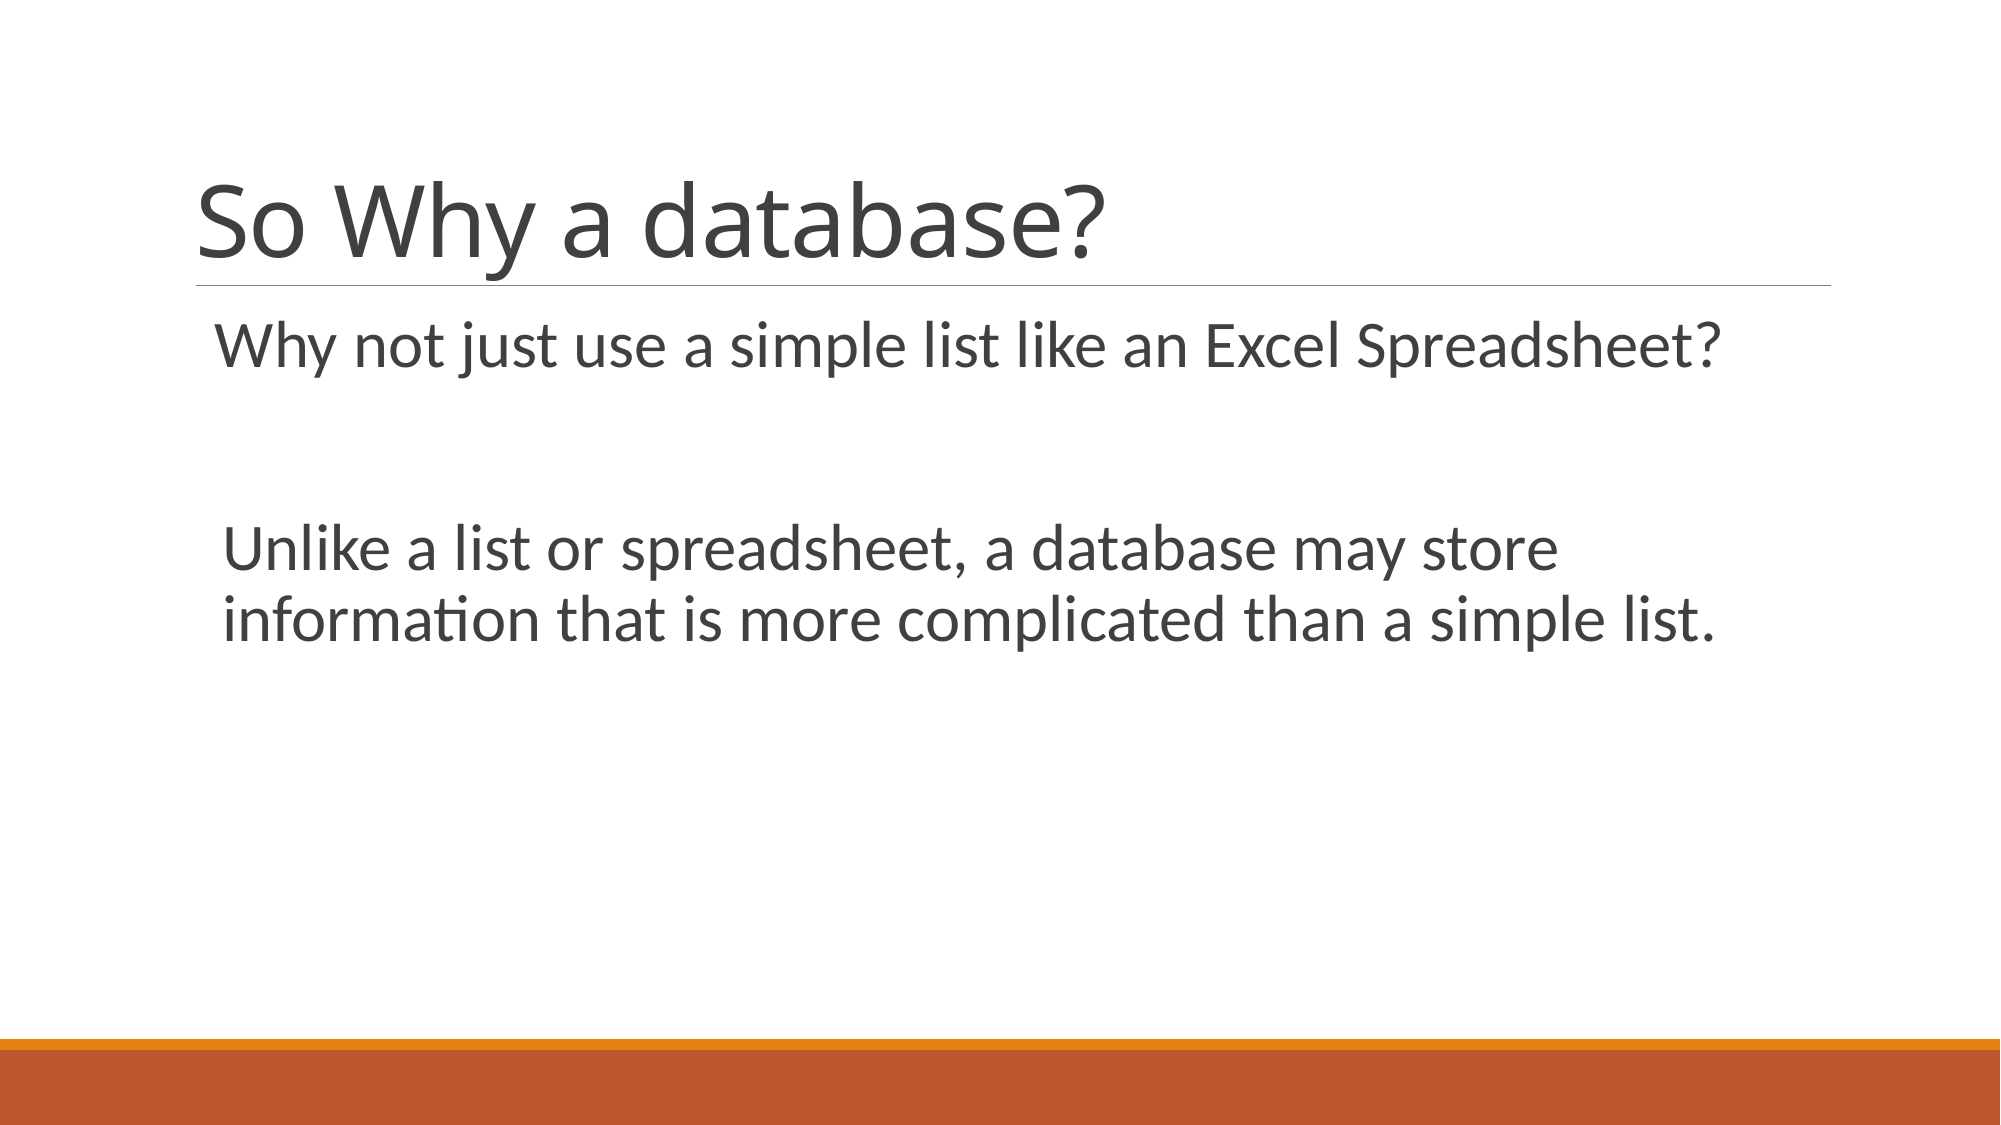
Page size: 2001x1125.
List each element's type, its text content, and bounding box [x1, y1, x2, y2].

list Why not just use a simple list like an Excel Spreadsheet? Unlike a list or spreadsheet, a database may store information that is more complicated than a simple list. [180, 302, 1830, 963]
title So Why a database? [180, 47, 1830, 285]
